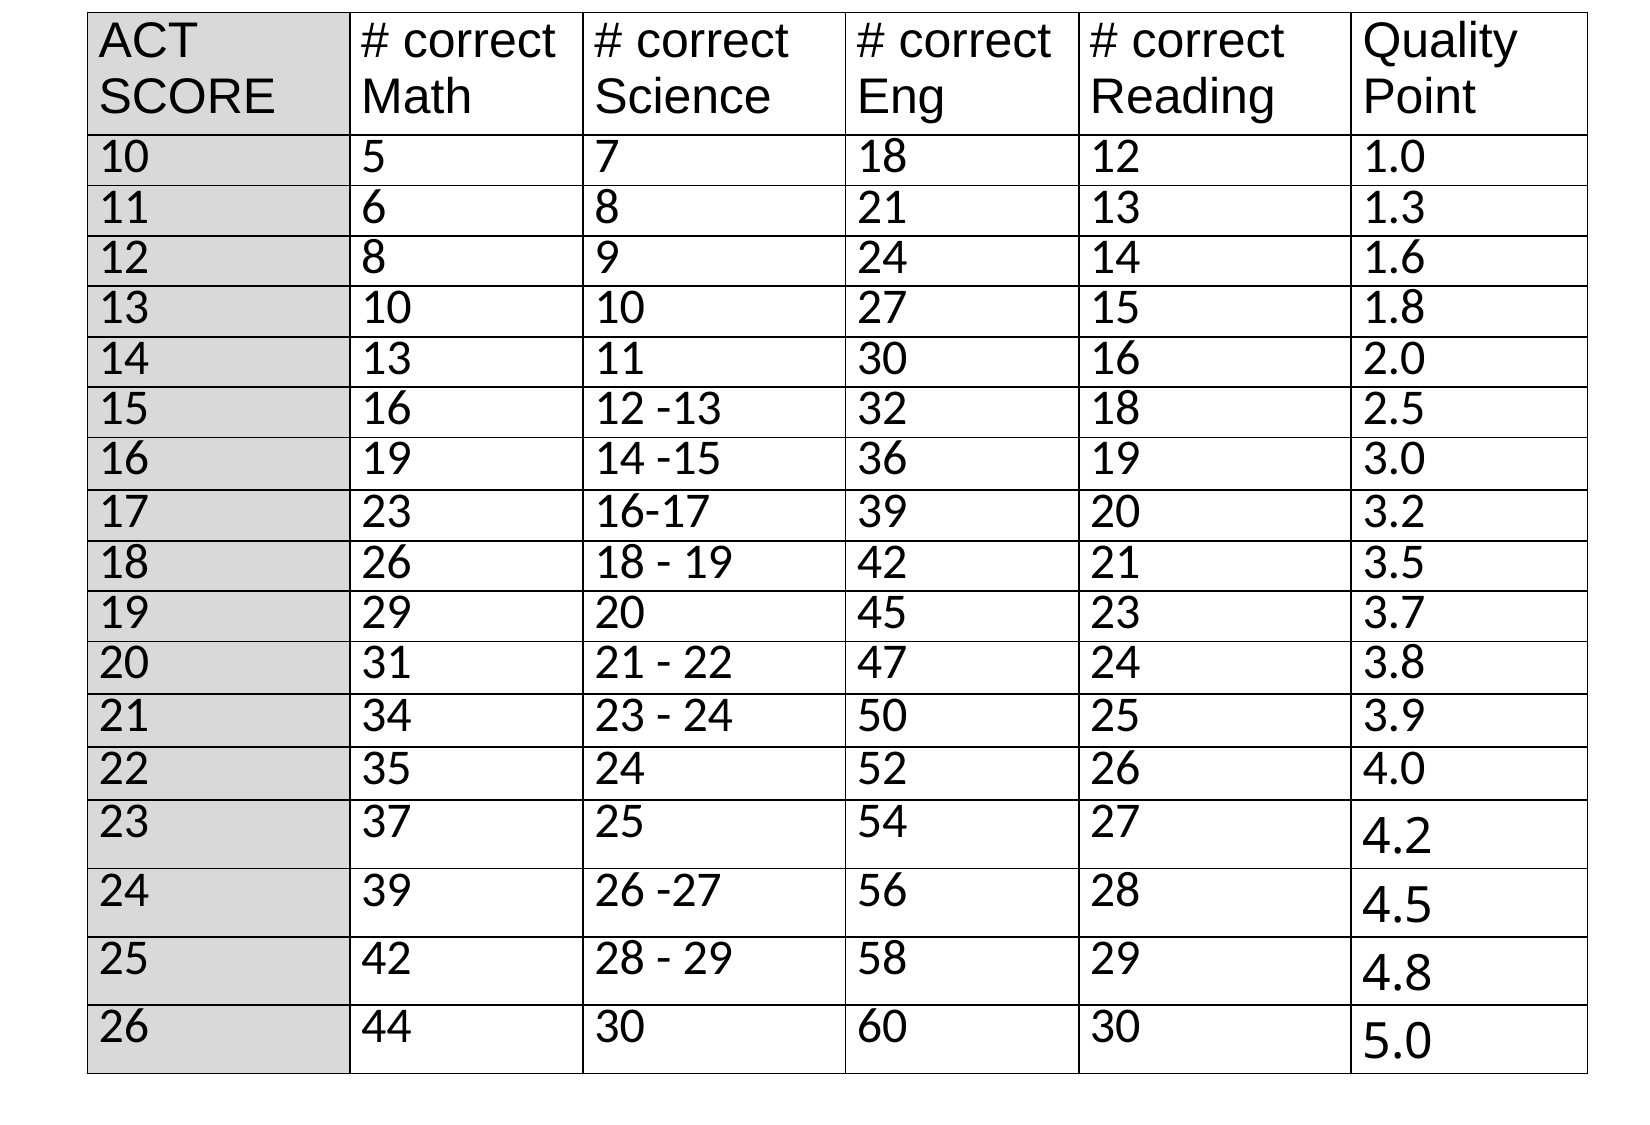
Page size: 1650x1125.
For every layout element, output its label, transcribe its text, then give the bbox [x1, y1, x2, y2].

table_cell 4.8 [1352, 938, 1587, 1004]
table_cell 19 [351, 438, 582, 489]
table_cell 25 [1080, 695, 1350, 746]
table_cell 21 - 22 [584, 642, 845, 693]
table_cell 28 - 29 [584, 938, 845, 1004]
table_cell 1.8 [1352, 287, 1587, 336]
table_cell 18 [1080, 388, 1350, 437]
table_cell 7 [584, 136, 845, 185]
table_cell 14 -15 [584, 438, 845, 489]
table_cell 14 [88, 338, 349, 386]
table_cell 15 [1080, 287, 1350, 336]
table_cell 37 [351, 801, 582, 868]
table_cell 25 [88, 938, 349, 1004]
table_cell 16 [351, 388, 582, 437]
table_cell 24 [846, 237, 1078, 285]
table_cell 15 [88, 388, 349, 437]
table_cell 50 [846, 695, 1078, 746]
table_cell 26 -27 [584, 869, 845, 936]
table_cell 42 [351, 938, 582, 1004]
table_cell 24 [88, 869, 349, 936]
table_cell 26 [88, 1006, 349, 1073]
table_cell 56 [846, 869, 1078, 936]
table_cell 3.5 [1352, 542, 1587, 590]
table_cell 13 [351, 338, 582, 386]
table_cell 39 [351, 869, 582, 936]
table_cell 25 [584, 801, 845, 868]
table_cell 35 [351, 748, 582, 799]
table_header # correct Science [584, 13, 845, 134]
table_cell 60 [846, 1006, 1078, 1073]
table_cell 20 [584, 592, 845, 641]
table_cell 18 [846, 136, 1078, 185]
table_cell 58 [846, 938, 1078, 1004]
table_cell 29 [1080, 938, 1350, 1004]
table_cell 28 [1080, 869, 1350, 936]
table_cell 3.8 [1352, 642, 1587, 693]
table_cell 12 [1080, 136, 1350, 185]
table_cell 10 [351, 287, 582, 336]
table_cell 11 [88, 186, 349, 235]
table_cell 16 [1080, 338, 1350, 386]
table_cell 26 [351, 542, 582, 590]
table_cell 12 -13 [584, 388, 845, 437]
table_cell 21 [88, 695, 349, 746]
table_cell 17 [88, 491, 349, 540]
table_cell 23 [1080, 592, 1350, 641]
table_cell 6 [351, 186, 582, 235]
table_cell 29 [351, 592, 582, 641]
table_cell 4.5 [1352, 869, 1587, 936]
table_cell 18 - 19 [584, 542, 845, 590]
table_cell 52 [846, 748, 1078, 799]
table_cell 18 [88, 542, 349, 590]
table_cell 3.0 [1352, 438, 1587, 489]
table_cell 2.5 [1352, 388, 1587, 437]
table_cell 8 [351, 237, 582, 285]
table_cell 26 [1080, 748, 1350, 799]
table_cell 31 [351, 642, 582, 693]
table_cell 2.0 [1352, 338, 1587, 386]
table_cell 19 [88, 592, 349, 641]
table_cell 3.2 [1352, 491, 1587, 540]
table_cell 16 [88, 438, 349, 489]
table_cell 30 [846, 338, 1078, 386]
table_cell 22 [88, 748, 349, 799]
table_header Quality Point [1352, 13, 1587, 134]
table_cell 20 [88, 642, 349, 693]
table_cell 24 [1080, 642, 1350, 693]
table_cell 13 [1080, 186, 1350, 235]
table_header # correct Reading [1080, 13, 1350, 134]
table_cell 42 [846, 542, 1078, 590]
table_cell 4.2 [1352, 801, 1587, 868]
table_cell 27 [1080, 801, 1350, 868]
table_cell 21 [846, 186, 1078, 235]
table_cell 44 [351, 1006, 582, 1073]
table_cell 16-17 [584, 491, 845, 540]
table_cell 24 [584, 748, 845, 799]
table_cell 27 [846, 287, 1078, 336]
table_cell 13 [88, 287, 349, 336]
table_cell 19 [1080, 438, 1350, 489]
table_cell 9 [584, 237, 845, 285]
table_cell 20 [1080, 491, 1350, 540]
table_cell 1.0 [1352, 136, 1587, 185]
table_cell 54 [846, 801, 1078, 868]
table_cell 45 [846, 592, 1078, 641]
table_cell 14 [1080, 237, 1350, 285]
table_cell 5.0 [1352, 1006, 1587, 1073]
table_cell 10 [88, 136, 349, 185]
table_cell 3.7 [1352, 592, 1587, 641]
table_cell 23 - 24 [584, 695, 845, 746]
table_cell 32 [846, 388, 1078, 437]
table_cell 4.0 [1352, 748, 1587, 799]
table_cell 23 [351, 491, 582, 540]
table_cell 3.9 [1352, 695, 1587, 746]
table_cell 5 [351, 136, 582, 185]
table_cell 21 [1080, 542, 1350, 590]
table_cell 1.6 [1352, 237, 1587, 285]
table_cell 1.3 [1352, 186, 1587, 235]
table_cell 12 [88, 237, 349, 285]
table_cell 11 [584, 338, 845, 386]
table_cell 10 [584, 287, 845, 336]
table_header # correct Math [351, 13, 582, 134]
table_cell 8 [584, 186, 845, 235]
table_cell 39 [846, 491, 1078, 540]
table_cell 47 [846, 642, 1078, 693]
table_cell 36 [846, 438, 1078, 489]
table_header ACT SCORE [88, 13, 349, 134]
table_cell 30 [1080, 1006, 1350, 1073]
table_header # correct Eng [846, 13, 1078, 134]
table_cell 30 [584, 1006, 845, 1073]
table_cell 34 [351, 695, 582, 746]
table_cell 23 [88, 801, 349, 868]
